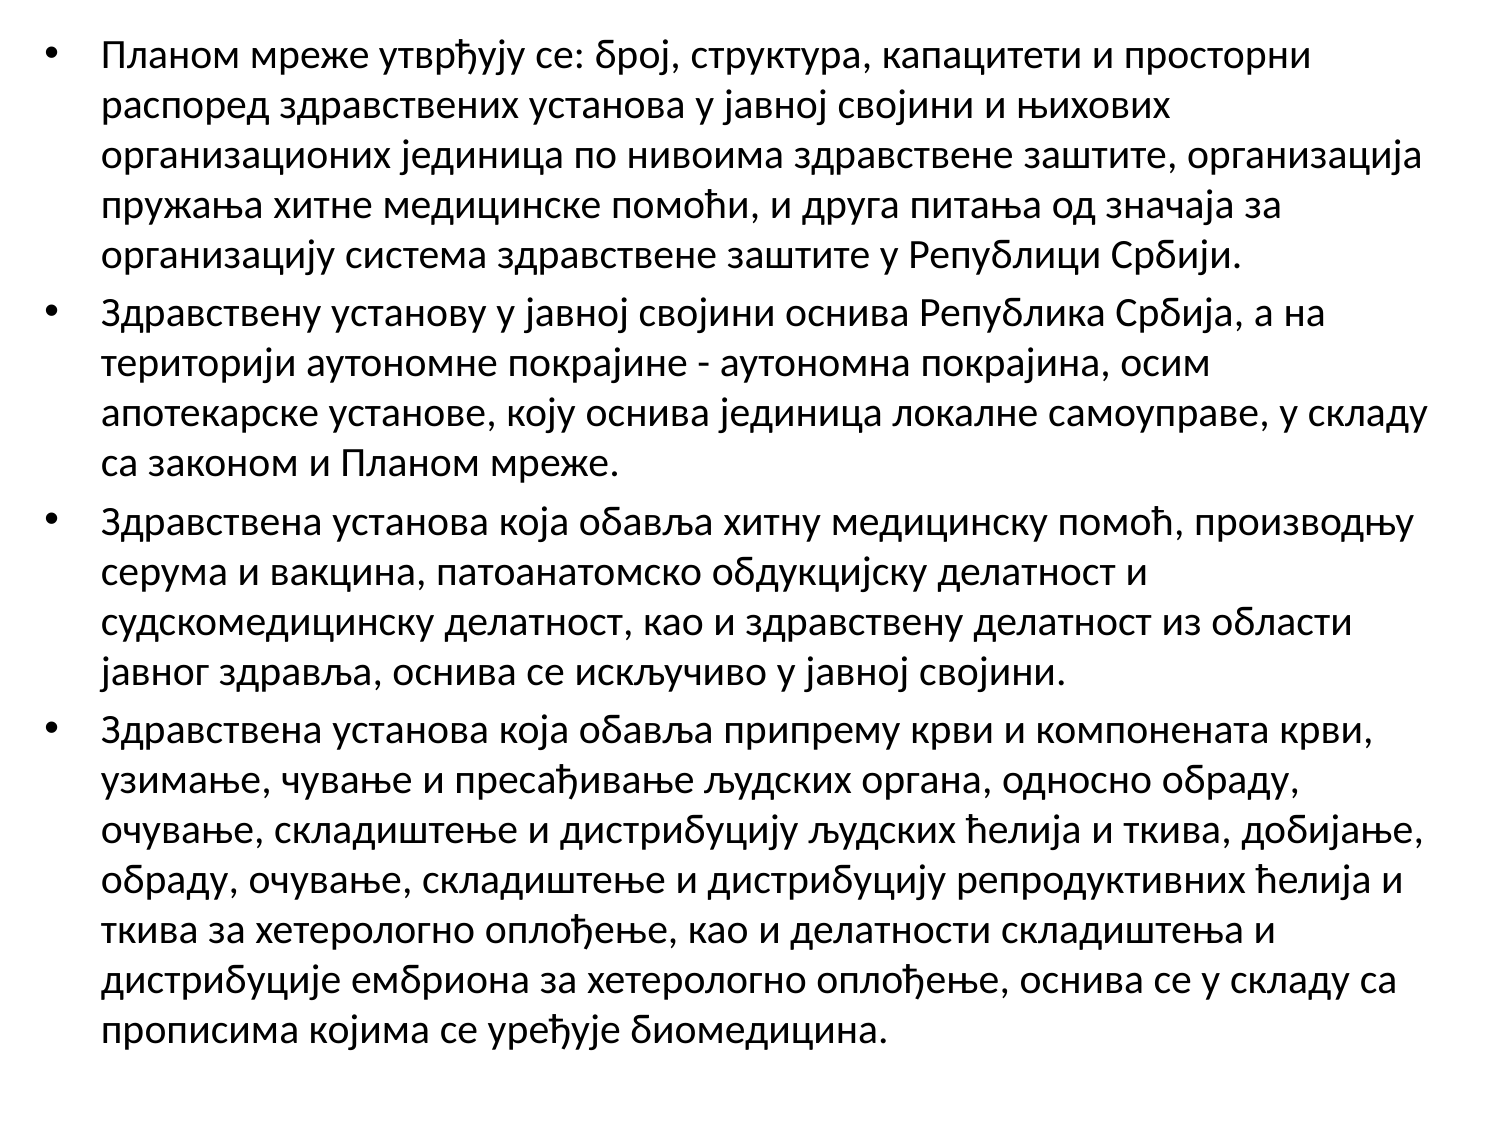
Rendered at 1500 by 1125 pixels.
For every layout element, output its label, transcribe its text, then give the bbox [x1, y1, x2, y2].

list Планом мреже утврђују се: број, структура, капацитети и просторни распоред здравствених установа у јавној својини и њихових организационих јединица по нивоима здравствене заштите, организација пружања хитне медицинске помоћи, и друга питања од значаја за организацију система здравствене заштите у Републици Србији. Здравствену установу у јавној својини оснива Република Србија, а на територији аутономне покрајине - аутономна покрајина, осим апотекарске установе, коју оснива јединица локалне самоуправе, у складу са законом и Планом мреже. Здравствена установа која обавља хитну медицинску помоћ, производњу серума и вакцина, патоанатомско обдукцијску делатност и судскомедицинску делатност, као и здравствену делатност из области јавног здравља, оснива се искључиво у јавној својини. Здравствена установа која обавља припрему крви и компонената крви, узимање, чување и пресађивање људских органа, односно обраду, очување, складиштење и дистрибуцију људских ћелија и ткива, добијање, обраду, очување, складиштење и дистрибуцију репродуктивних ћелија и ткива за хетерологно оплођење, као и делатности складиштења и дистрибуције ембриона за хетерологно оплођење, оснива се у складу са прописима којима се уређује биомедицина. [29, 19, 1453, 1125]
